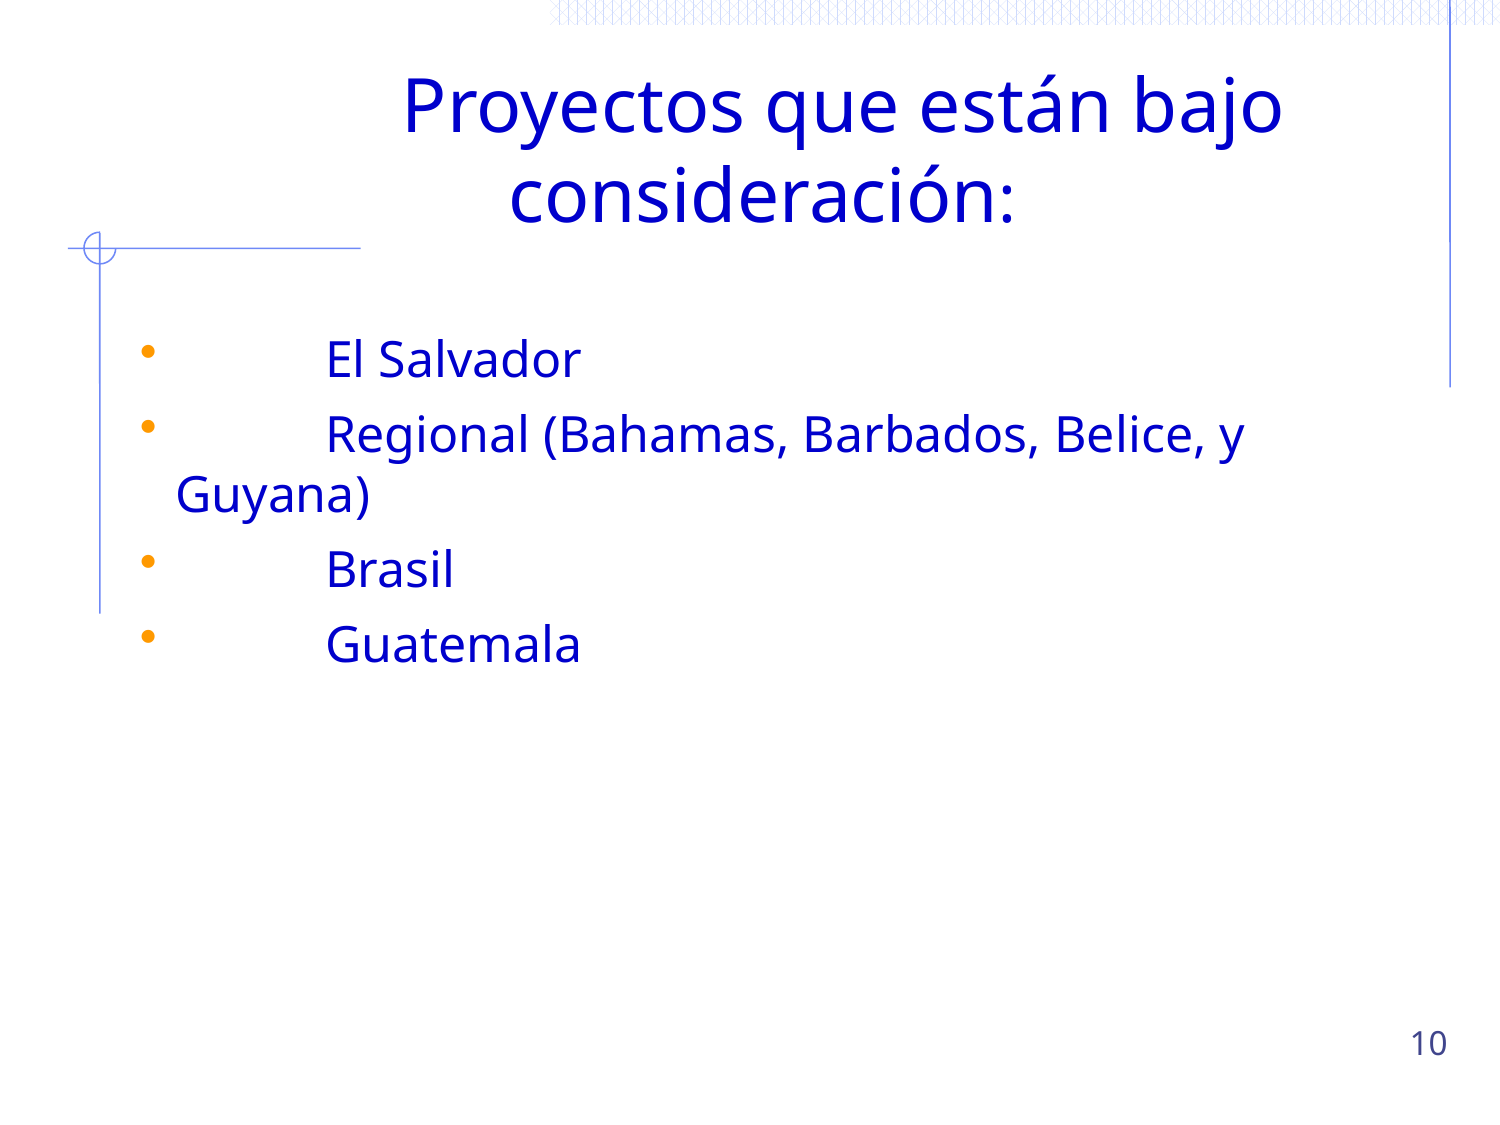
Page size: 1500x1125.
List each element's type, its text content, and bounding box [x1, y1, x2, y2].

slide_number 10 [1149, 999, 1463, 1076]
text_box Proyectos que están bajo consideración: El Salvador Regional (Bahamas, Barbados, Belice, y Guyana) Brasil Guatemala [124, 49, 1413, 905]
text_box [62, 262, 124, 338]
